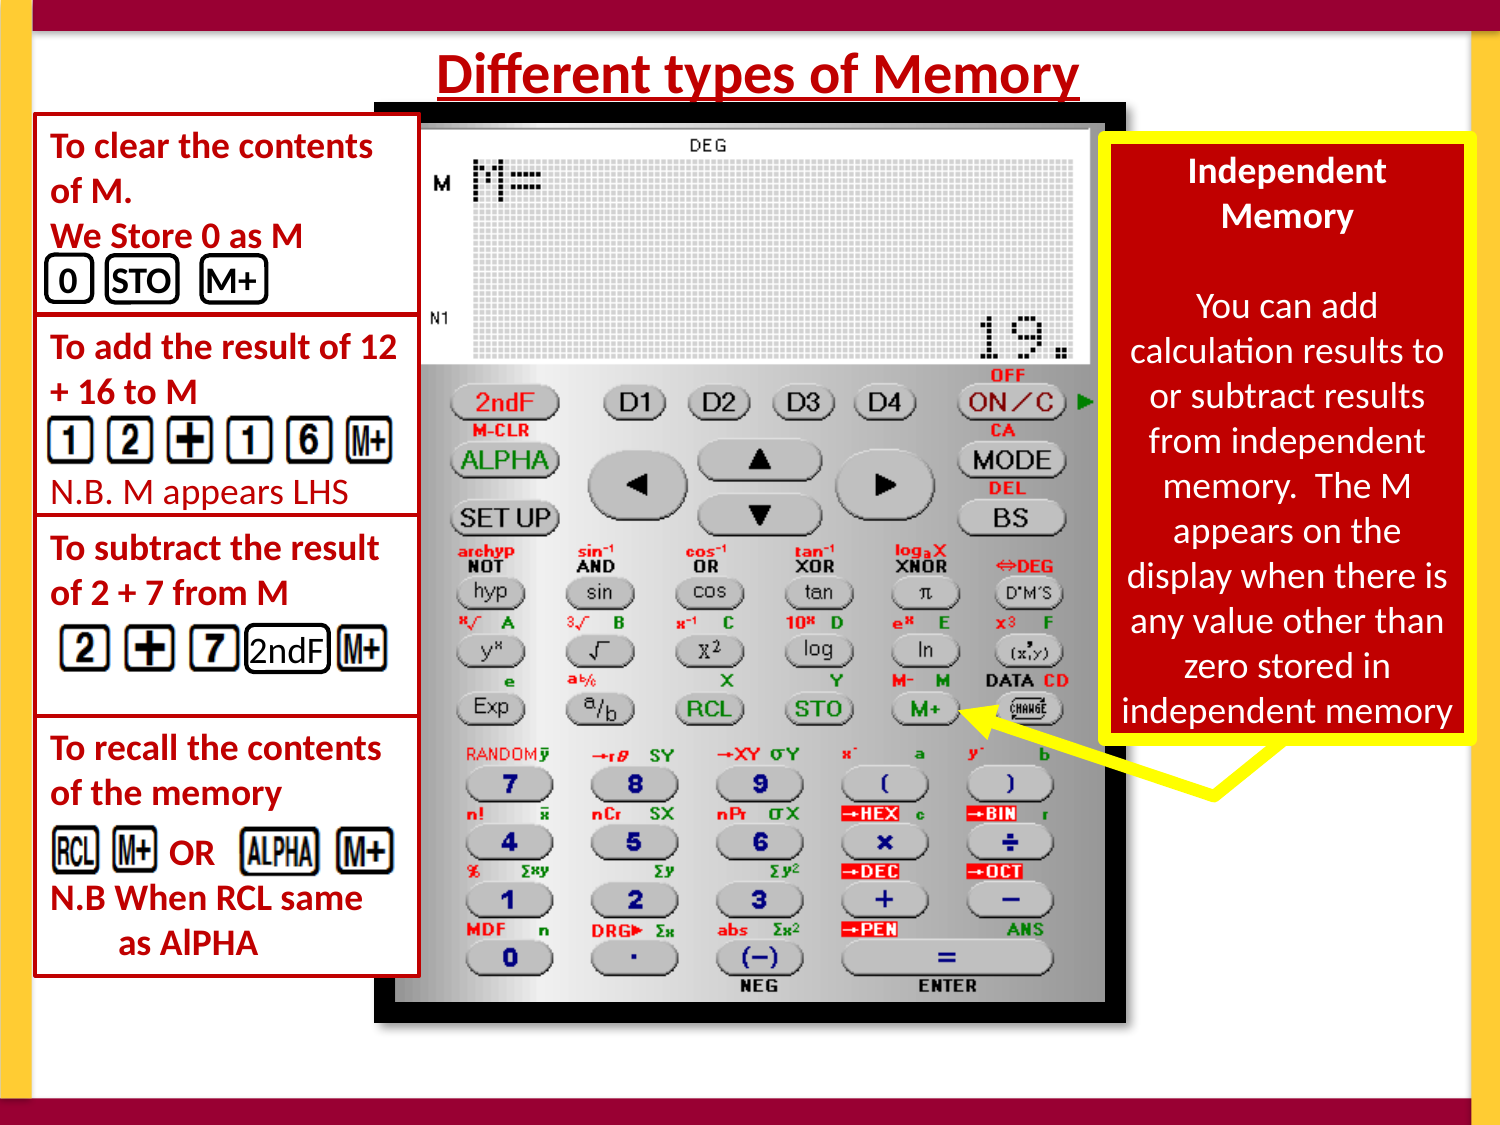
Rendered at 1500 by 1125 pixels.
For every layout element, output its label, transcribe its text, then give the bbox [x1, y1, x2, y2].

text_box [35, 321, 420, 516]
text_box Independent Memory You can add calculation results to or subtract results from independent memory. The M appears on the display when there is any value other than zero stored in independent memory [957, 135, 1473, 799]
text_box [35, 522, 420, 717]
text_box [35, 723, 420, 977]
picture [395, 123, 1105, 1002]
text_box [35, 113, 420, 315]
text_box Different types of Memory [341, 27, 1176, 113]
